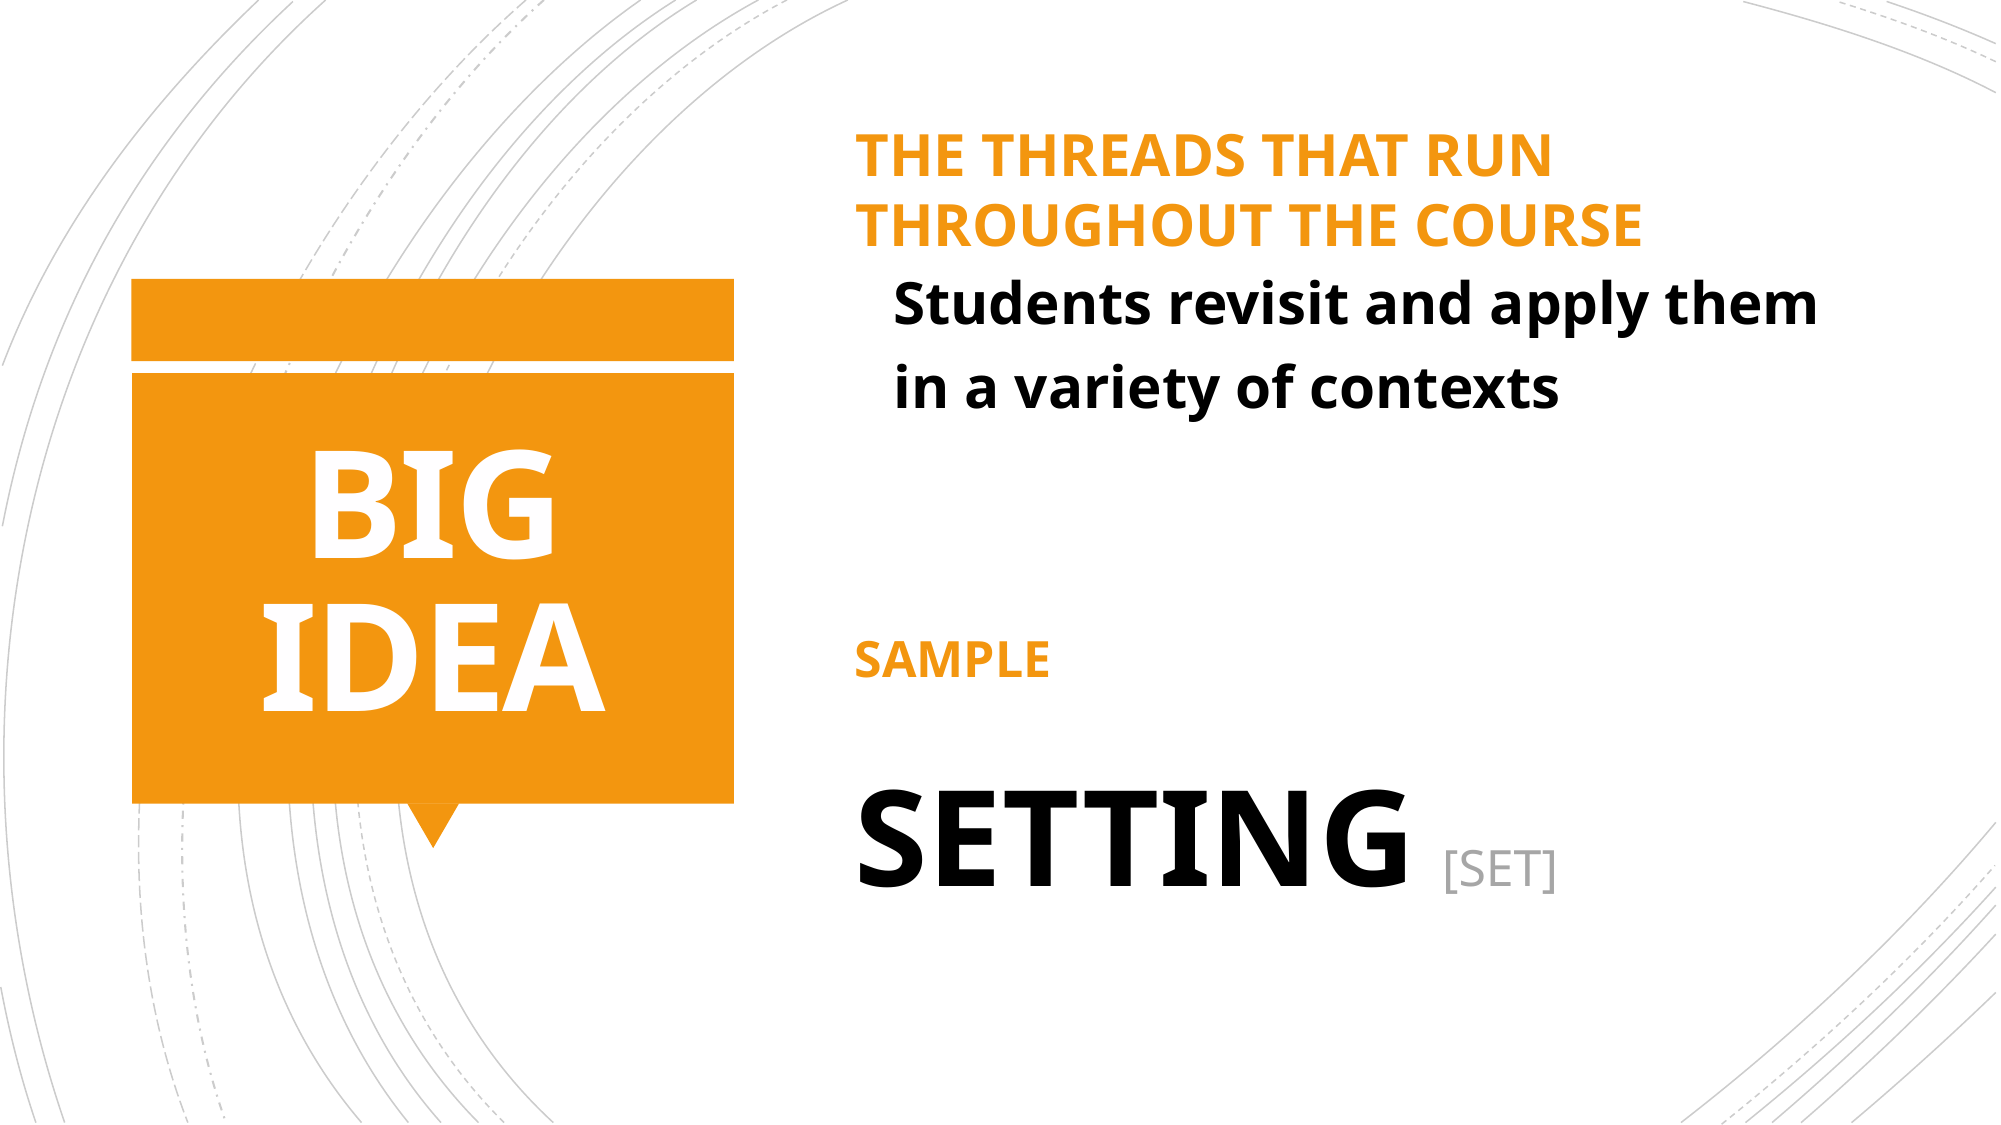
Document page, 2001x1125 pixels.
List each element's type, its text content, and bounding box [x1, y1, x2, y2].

list SAMPLE [839, 601, 1868, 713]
title BIG IDEA [145, 387, 721, 792]
list THE THREADS THAT RUN THROUGHOUT THE COURSE [840, 131, 1869, 244]
list Students revisit and apply them in a variety of contexts [840, 244, 1869, 523]
list SETTING [SET] [839, 713, 1868, 994]
